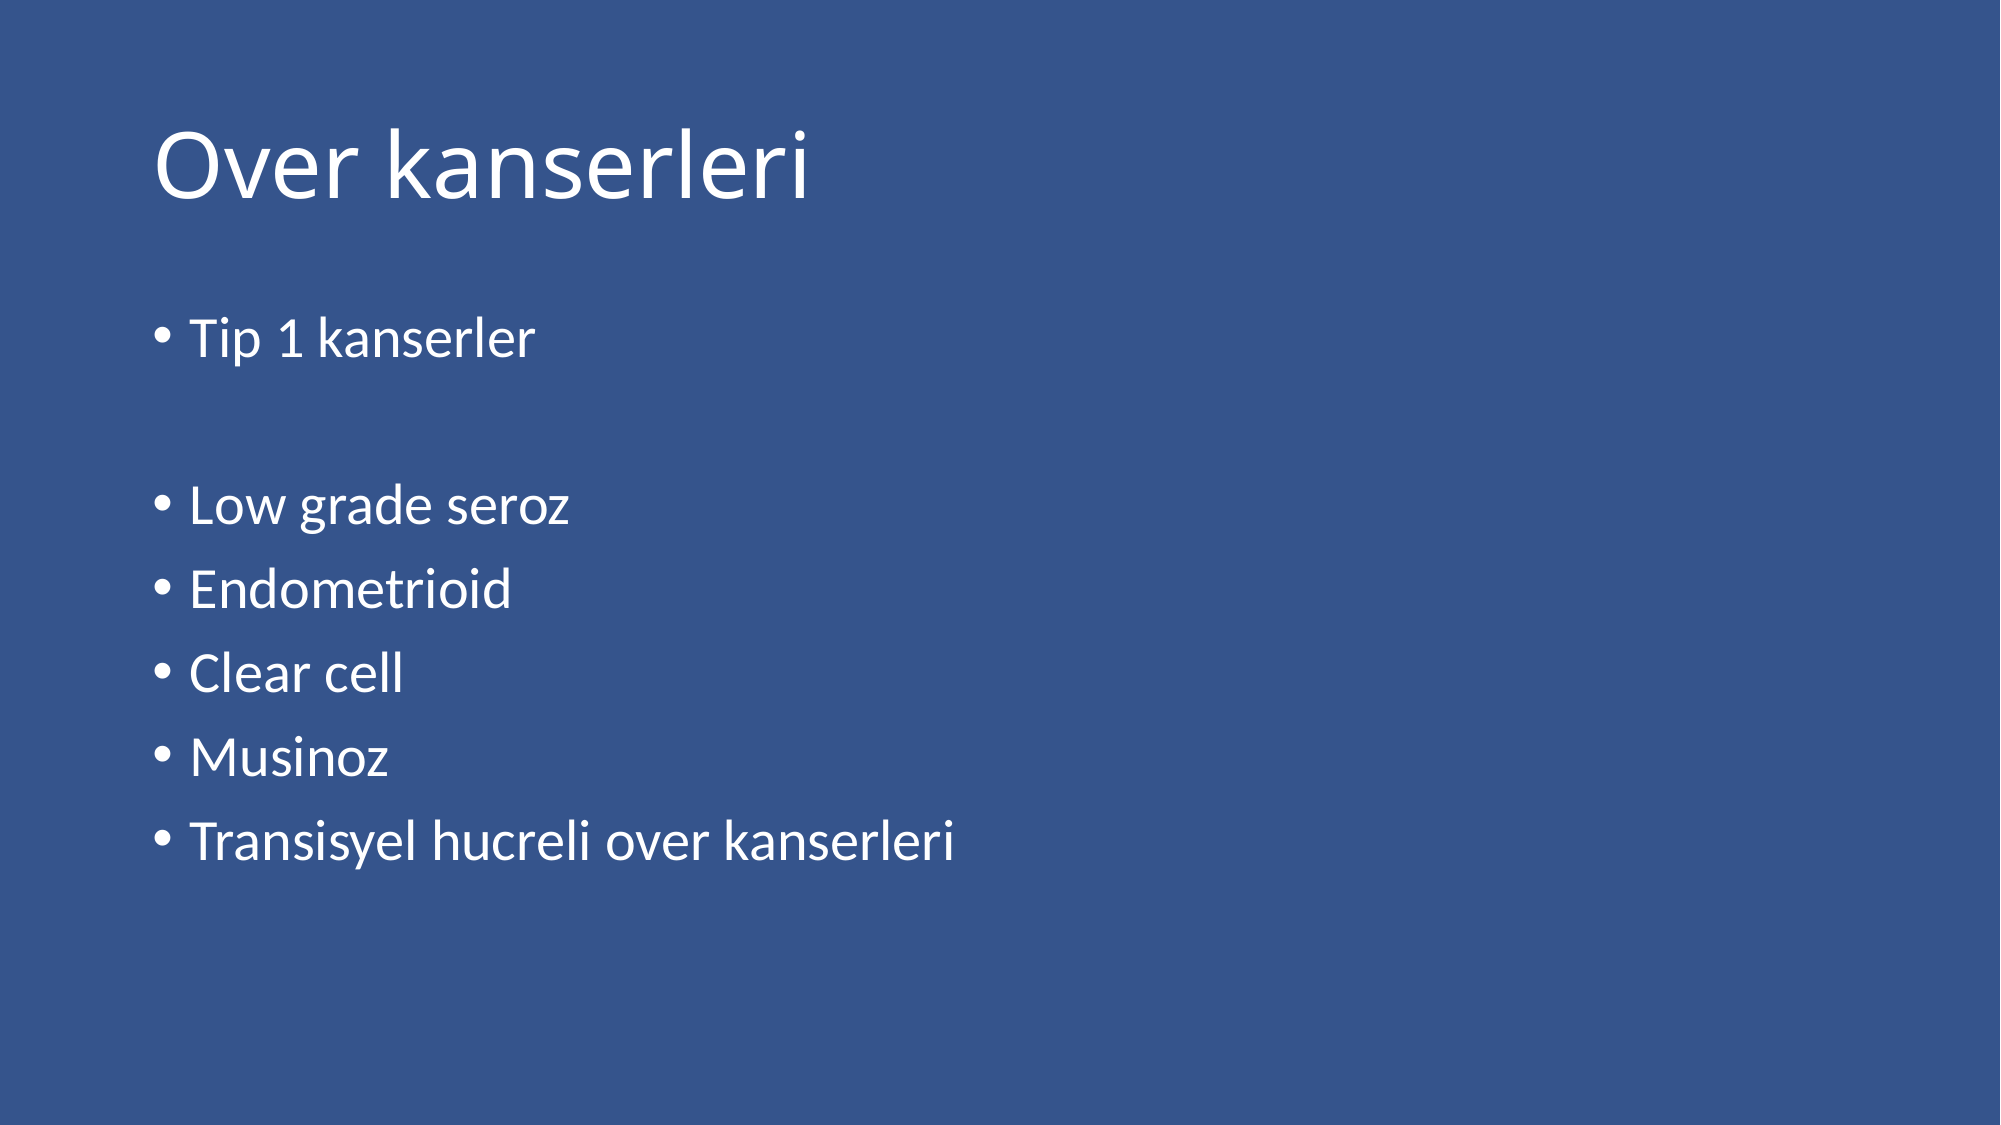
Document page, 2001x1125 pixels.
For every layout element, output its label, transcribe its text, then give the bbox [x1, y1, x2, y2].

list Tip 1 kanserler Low grade seroz Endometrioid Clear cell Musinoz Transisyel hucreli over kanserleri [137, 299, 1863, 1014]
title Over kanserleri [137, 59, 1863, 278]
